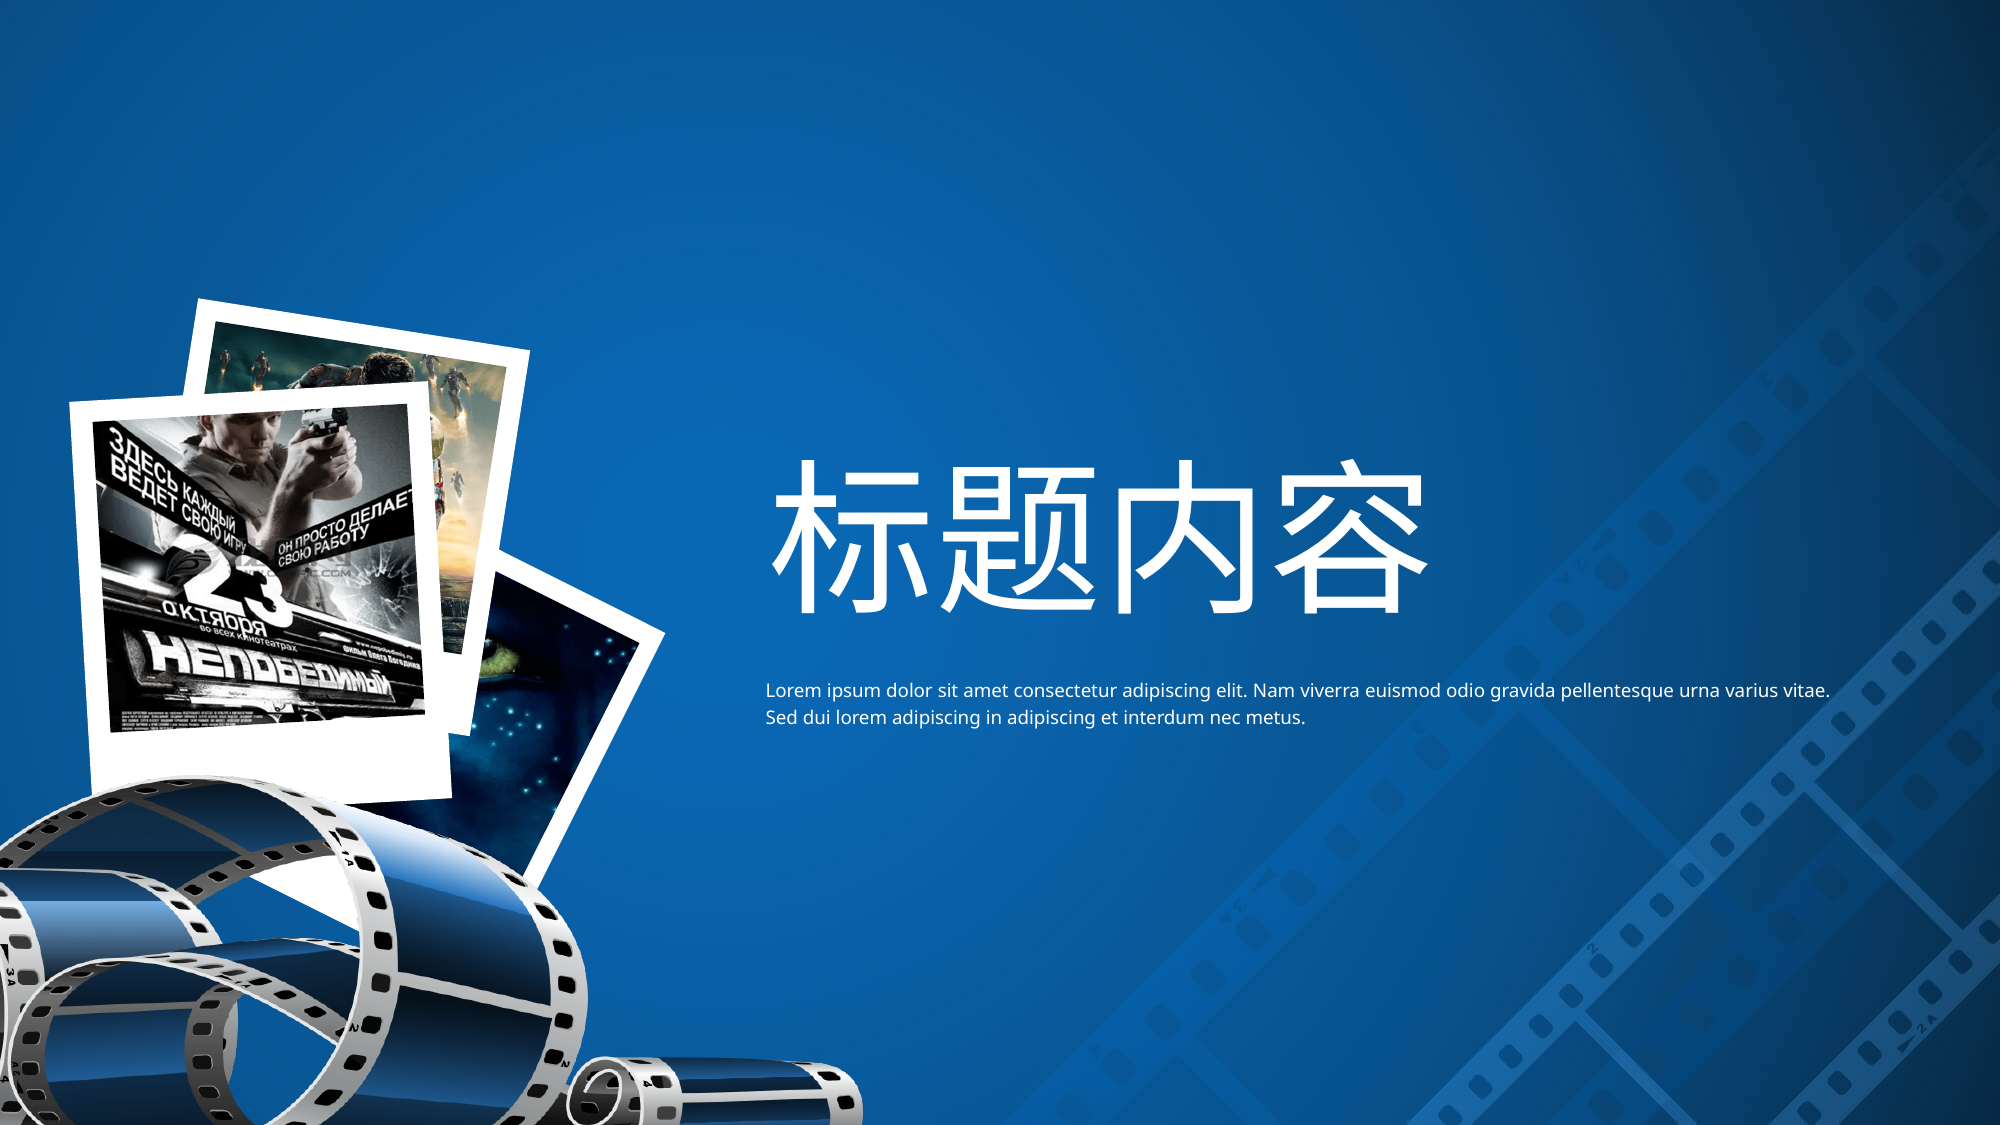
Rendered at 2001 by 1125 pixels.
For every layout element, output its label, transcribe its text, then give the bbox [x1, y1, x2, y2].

text_box Lorem ipsum dolor sit amet consectetur adipiscing elit. Nam viverra euismod odio gravida pellentesque urna varius vitae. Sed dui lorem adipiscing in adipiscing et interdum nec metus. [750, 666, 1862, 736]
text_box 标题内容 [754, 426, 1451, 642]
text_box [165, 321, 502, 713]
picture [0, 0, 2000, 1125]
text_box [441, 543, 592, 775]
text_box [80, 391, 441, 775]
